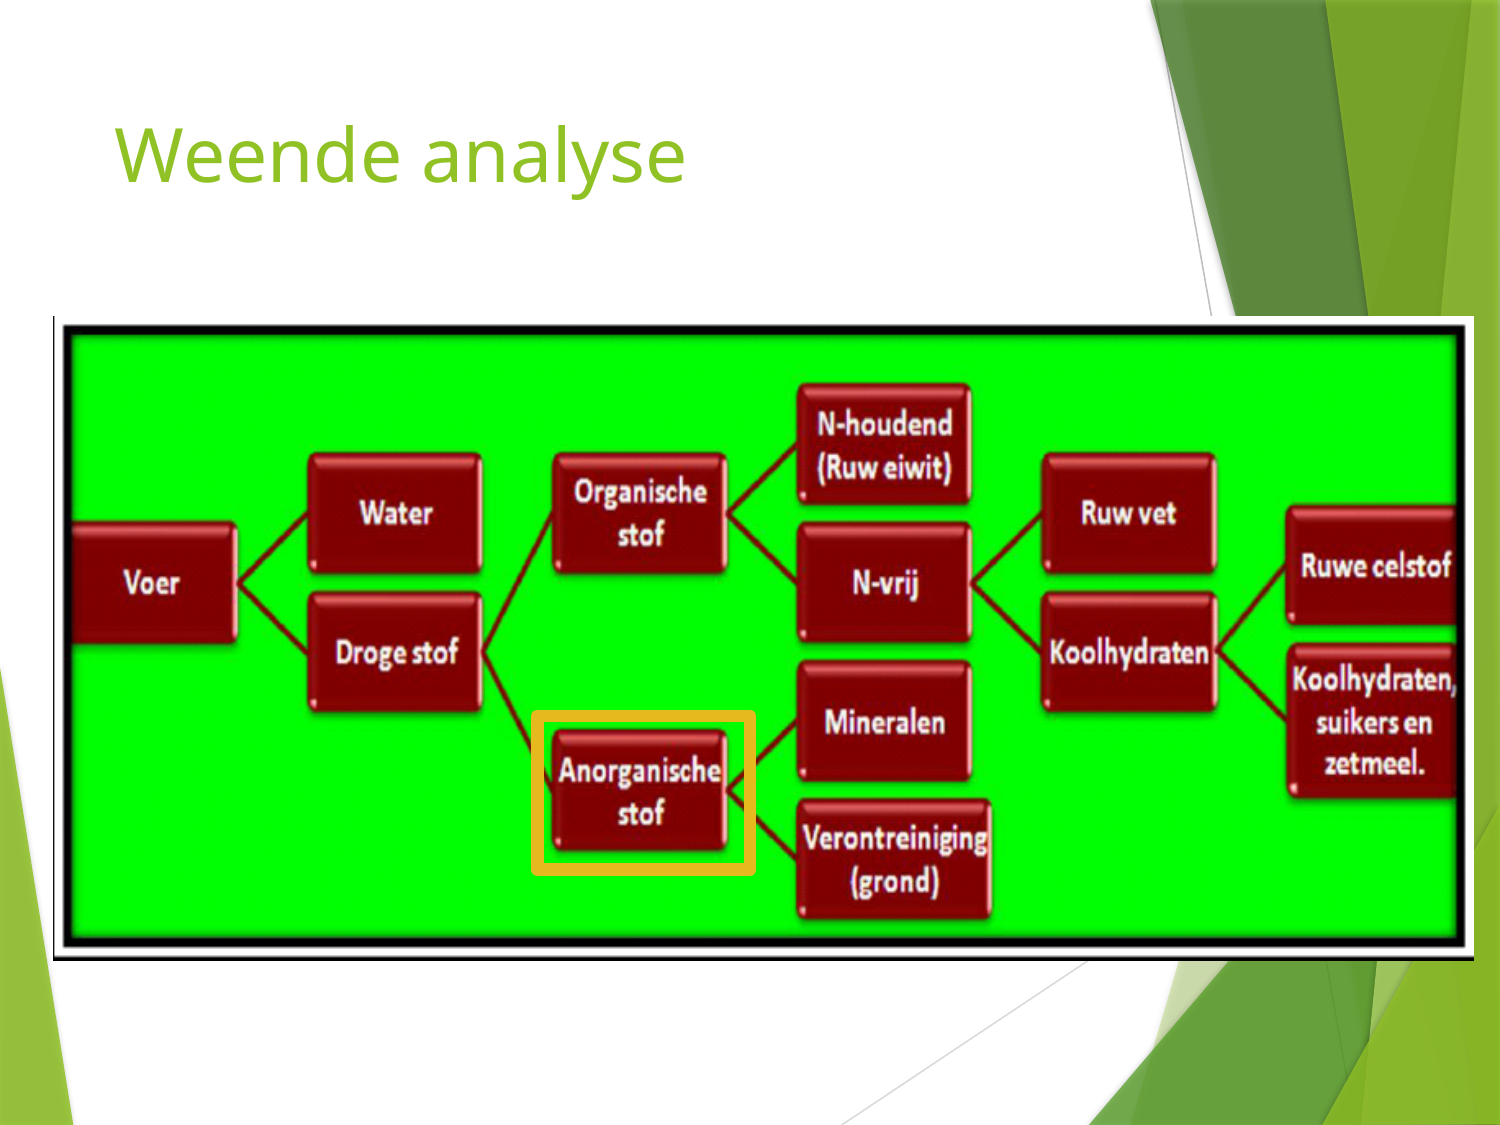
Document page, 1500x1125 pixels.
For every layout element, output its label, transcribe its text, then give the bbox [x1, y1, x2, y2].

title Weende analyse [99, 99, 1142, 315]
picture [52, 316, 1475, 962]
